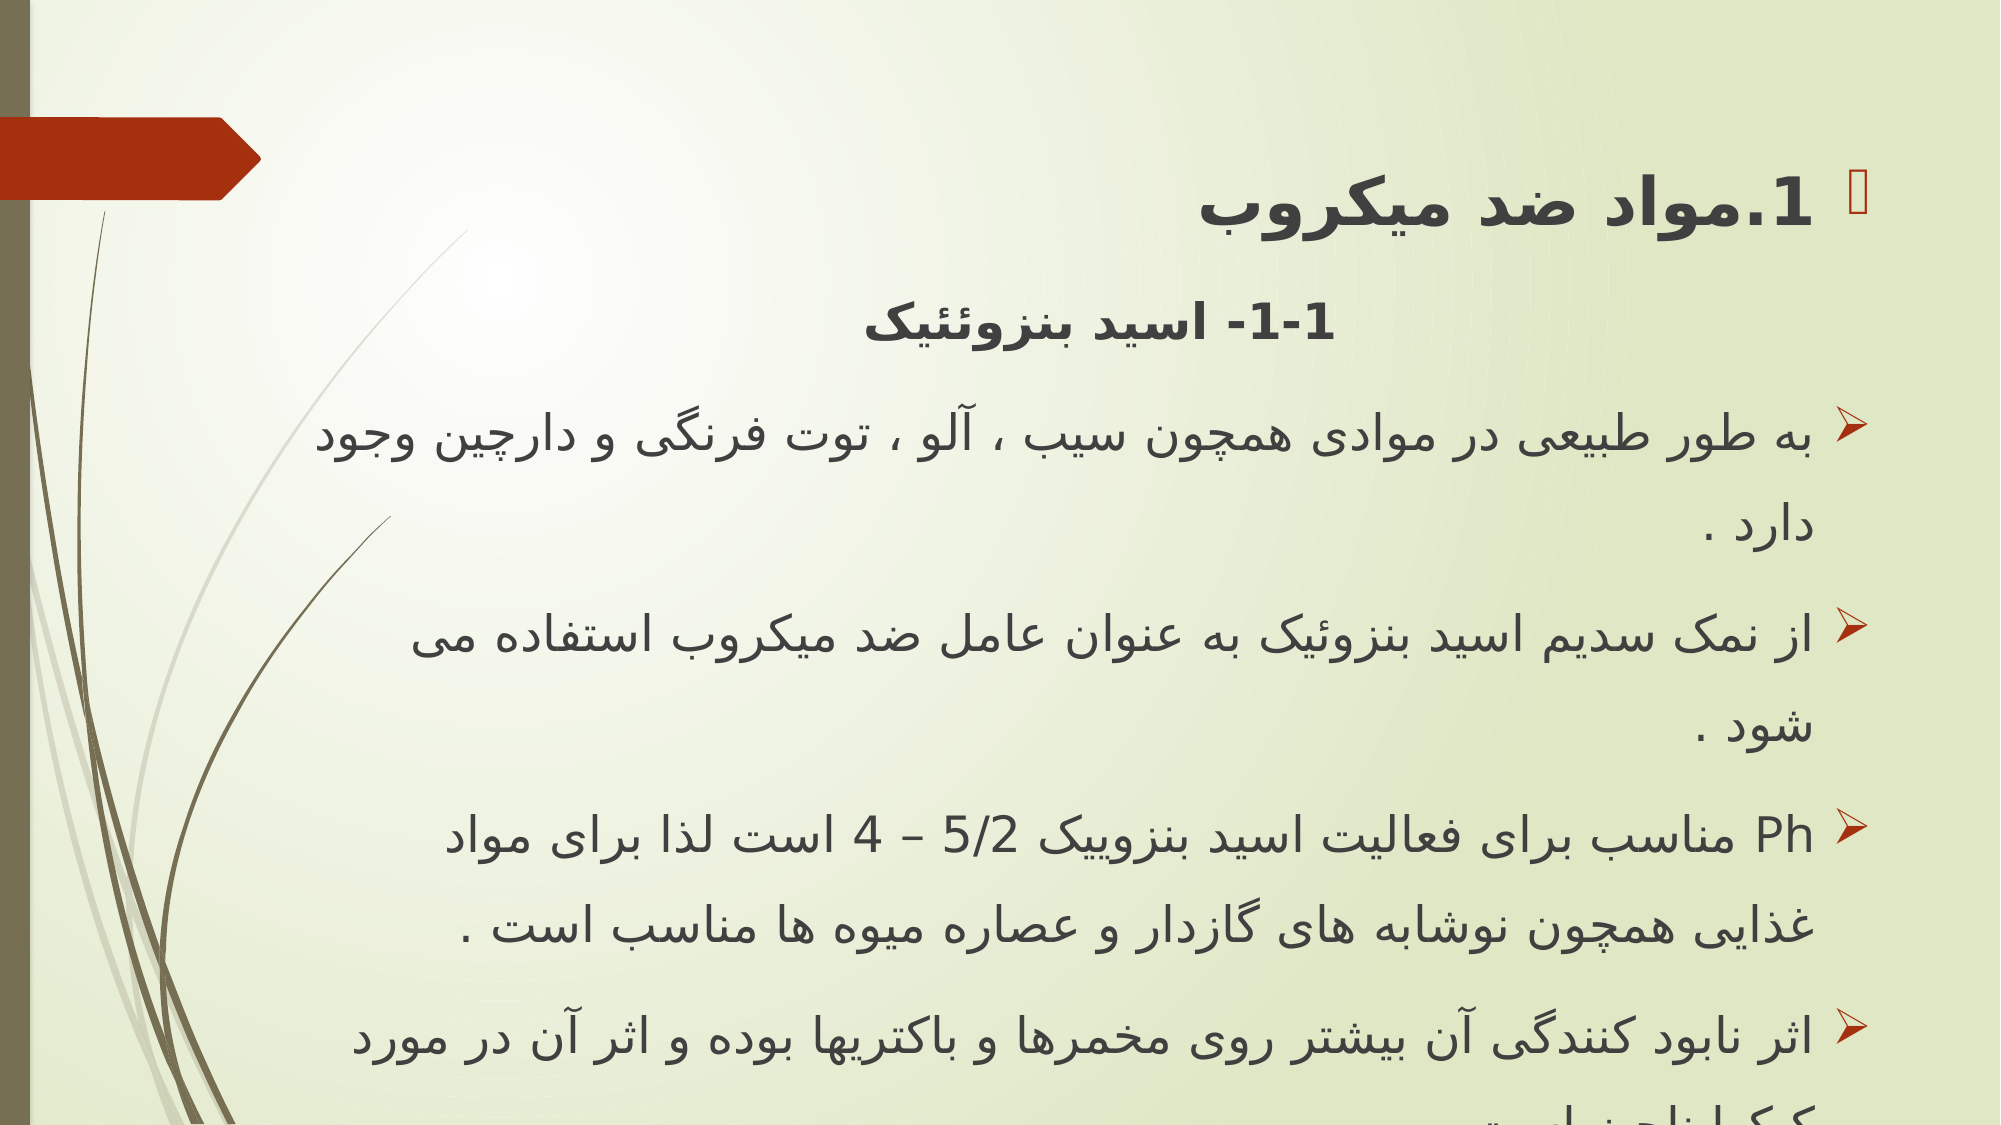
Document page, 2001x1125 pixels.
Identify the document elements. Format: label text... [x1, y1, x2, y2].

list 1.مواد ضد میکروب 1-1- اسید بنزوئئیک به طور طبیعی در موادی همچون سیب ، آلو ، توت فرنگی و دارچین وجود دارد . از نمک سدیم اسید بنزوئیک به عنوان عامل ضد میکروب استفاده می شود . Ph مناسب برای فعالیت اسید بنزوییک 5/2 – 4 است لذا برای مواد غذایی همچون نوشابه های گازدار و عصاره میوه ها مناسب است . اثر نابود کنندگی آن بیشتر روی مخمرها و باکتریها بوده و اثر آن در مورد کپکها ناچیز است [295, 111, 1888, 1038]
